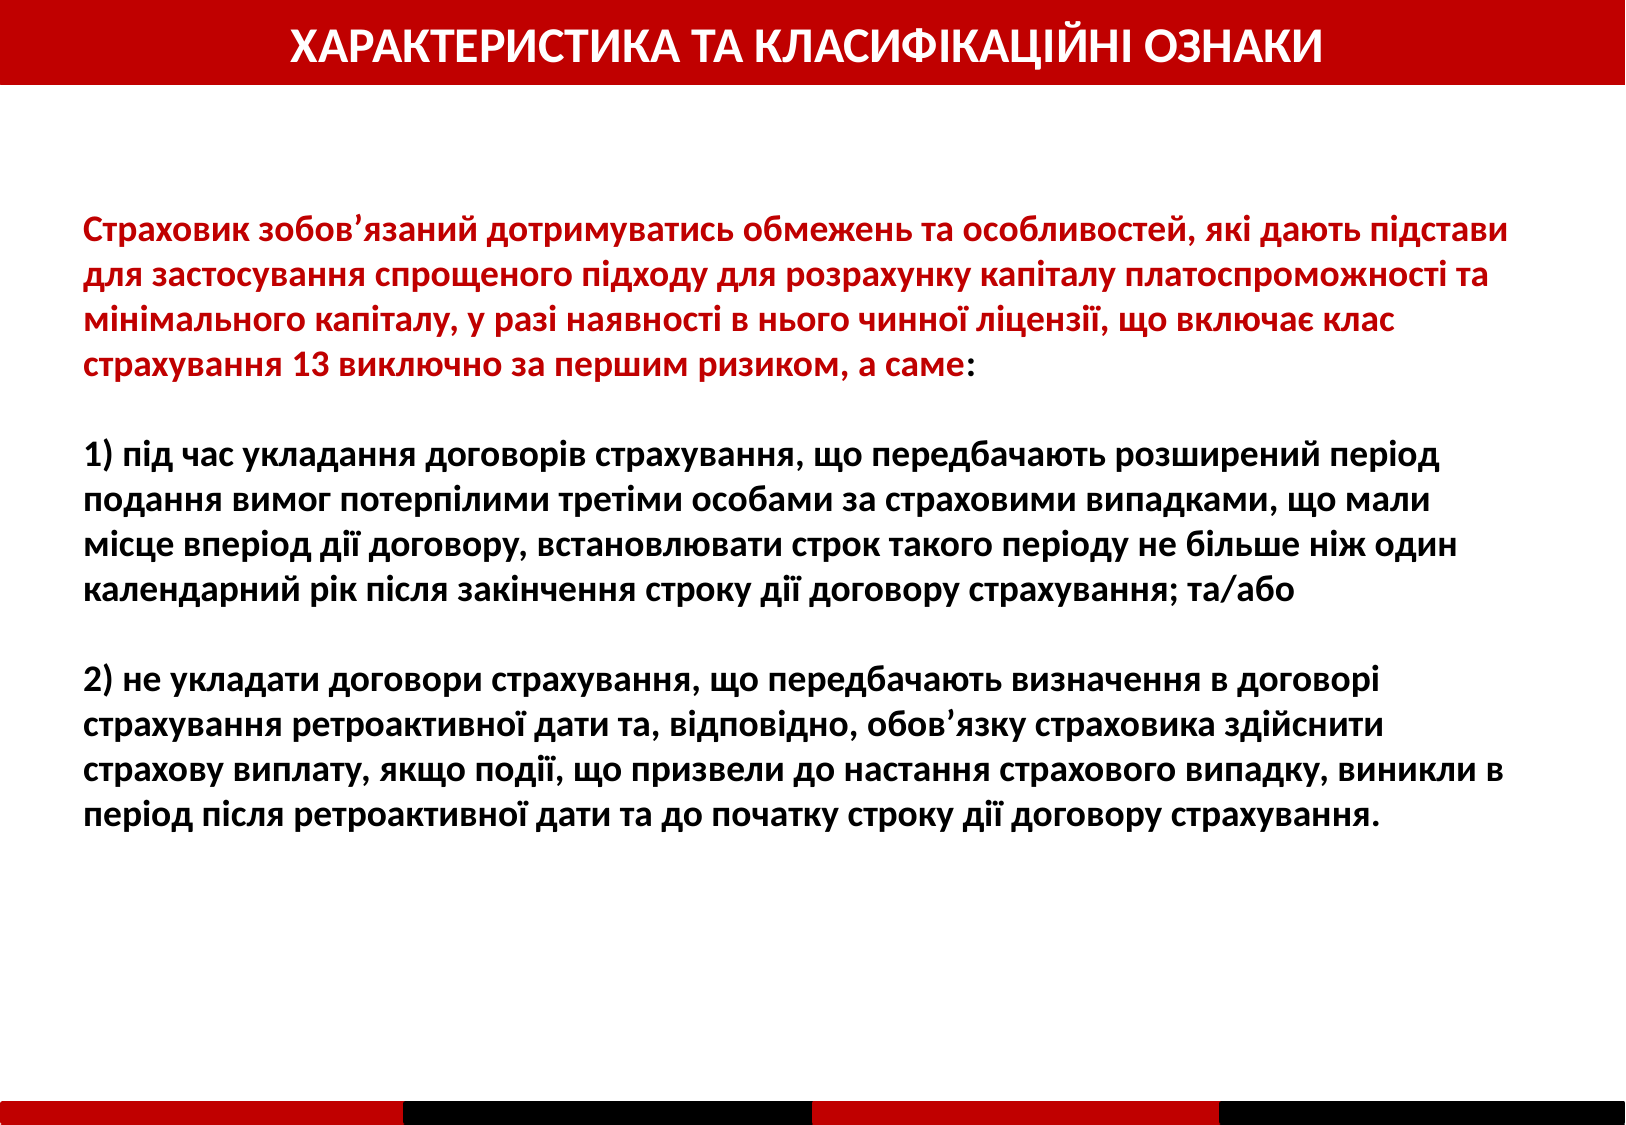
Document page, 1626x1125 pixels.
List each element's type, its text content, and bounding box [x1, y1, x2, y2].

picture [0, 1101, 1625, 1125]
text_box Страховик зобов’язаний дотримуватись обмежень та особливостей, які дають підстави для застосування спрощеного підходу для розрахунку капіталу платоспроможності та мінімального капіталу, у разі наявності в нього чинної ліцензії, що включає клас страхування 13 виключно за першим ризиком, а саме: 1) під час укладання договорів страхування, що передбачають розширений період подання вимог потерпілими третіми особами за страховими випадками, що мали місце вперіод дії договору, встановлювати строк такого періоду не більше ніж один календарний рік після закінчення строку дії договору страхування; та/або 2) не укладати договори страхування, що передбачають визначення в договорі страхування ретроактивної дати та, відповідно, обов’язку страховика здійснити страхову виплату, якщо події, що призвели до настання страхового випадку, виникли в період після ретроактивної дати та до початку строку дії договору страхування. [68, 196, 1534, 841]
text_box ХАРАКТЕРИСТИКА ТА КЛАСИФІКАЦІЙНІ ОЗНАКИ [0, 0, 1625, 85]
